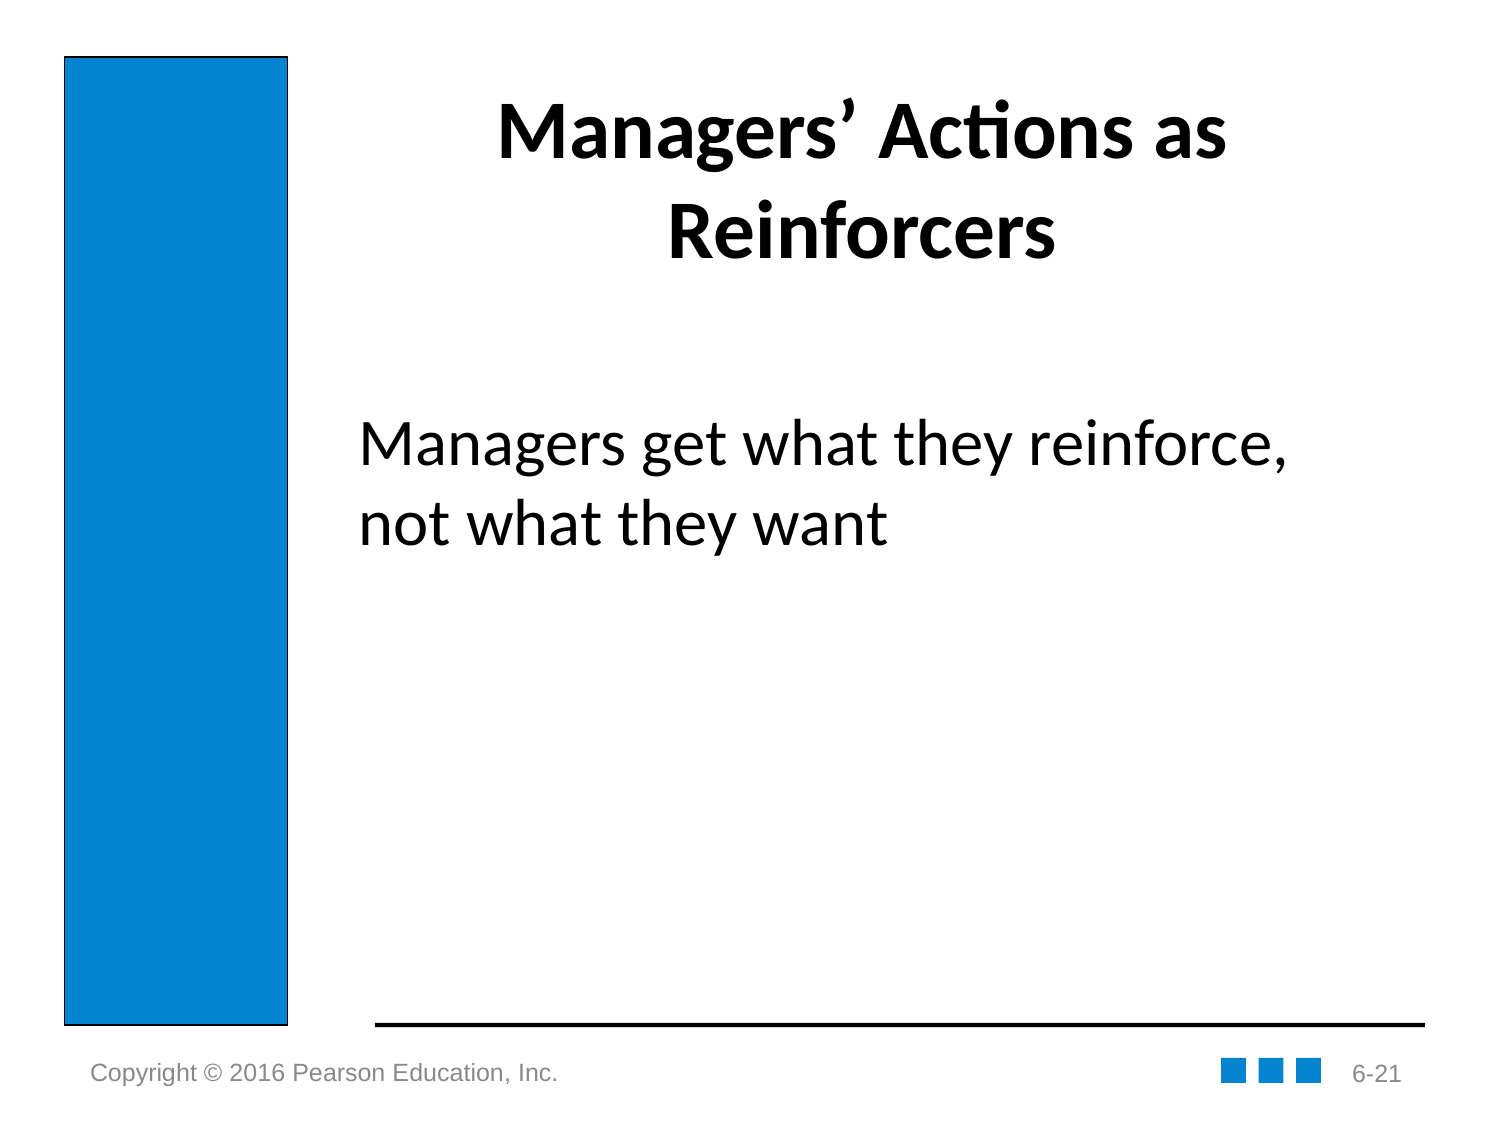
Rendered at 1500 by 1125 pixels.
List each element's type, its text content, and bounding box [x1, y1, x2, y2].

list Managers get what they reinforce, not what they want [343, 391, 1382, 867]
text_box [64, 56, 288, 1025]
text_box Copyright © 2016 Pearson Education, Inc. [75, 1055, 625, 1088]
text_box [1221, 1057, 1246, 1083]
text_box 6-21 [1333, 1050, 1421, 1095]
text_box [1258, 1057, 1284, 1083]
title Managers’ Actions as Reinforcers [300, 37, 1425, 313]
text_box [1296, 1057, 1321, 1083]
